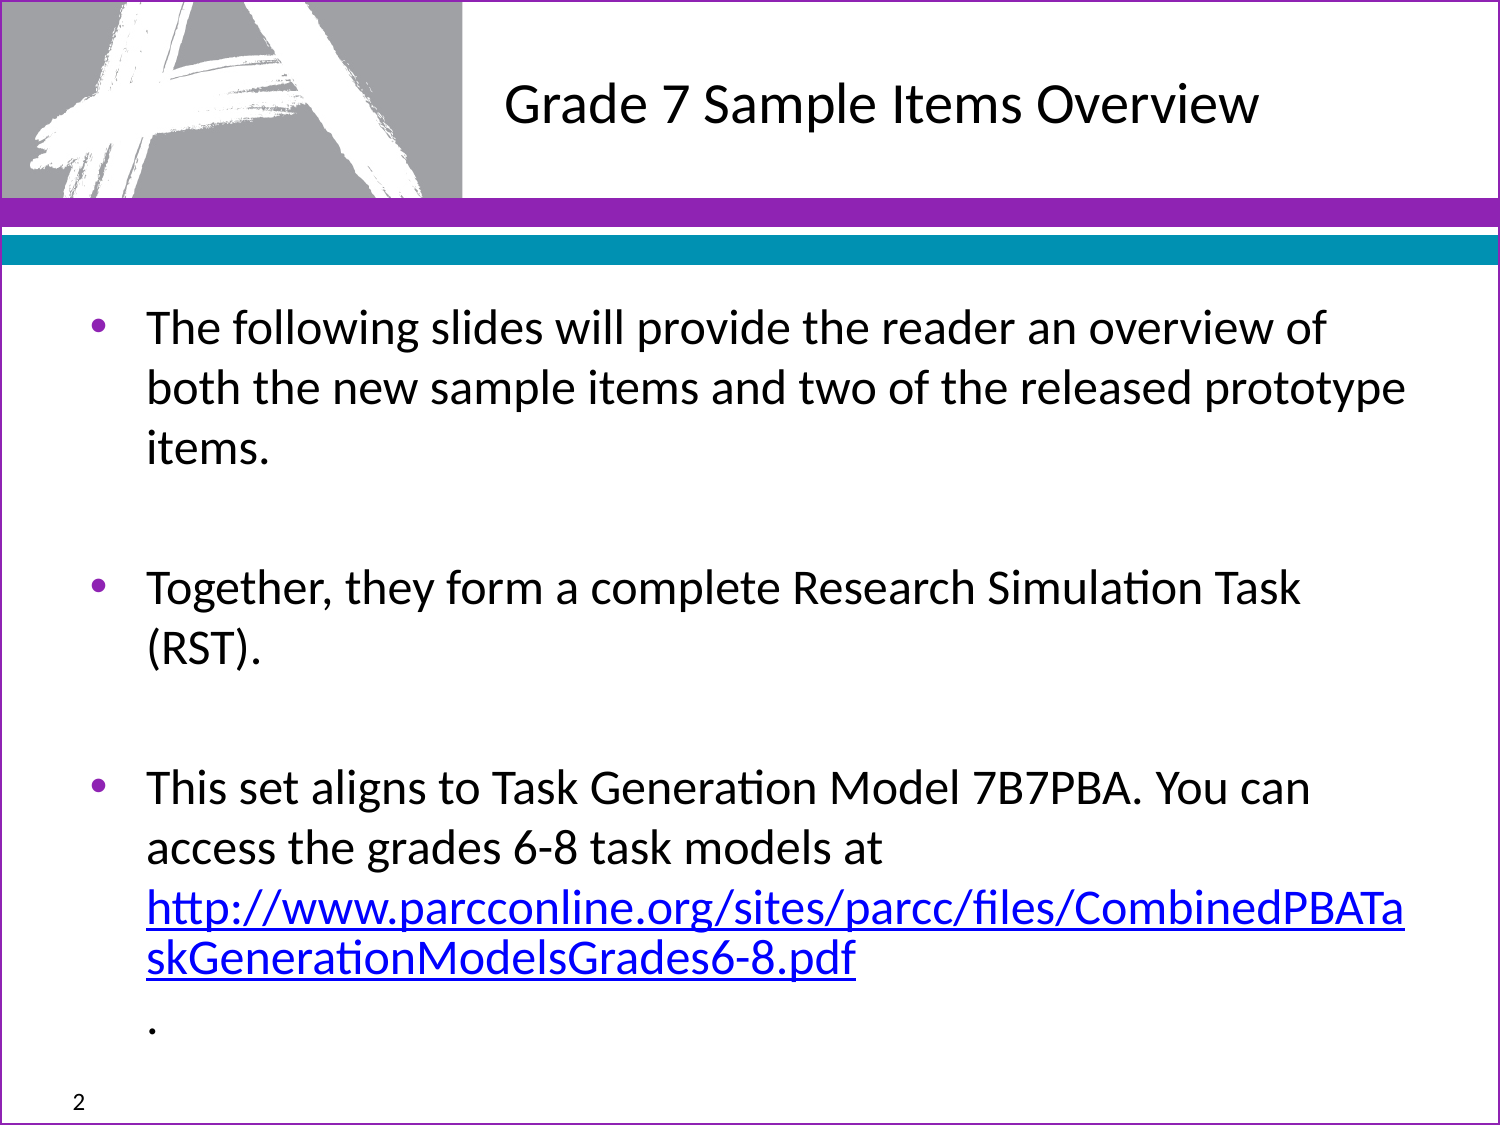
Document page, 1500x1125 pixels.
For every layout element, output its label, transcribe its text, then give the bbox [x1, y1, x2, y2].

picture [2, 2, 462, 198]
title Grade 7 Sample Items Overview [462, 0, 1500, 200]
list The following slides will provide the reader an overview of both the new sample items and two of the released prototype items. Together, they form a complete Research Simulation Task (RST). This set aligns to Task Generation Model 7B7PBA. You can access the grades 6-8 task models at http://www.parcconline.org/sites/parcc/files/CombinedPBATaskGenerationModelsGrades6-8.pdf. [75, 287, 1425, 1030]
slide_number 2 [0, 1077, 100, 1125]
